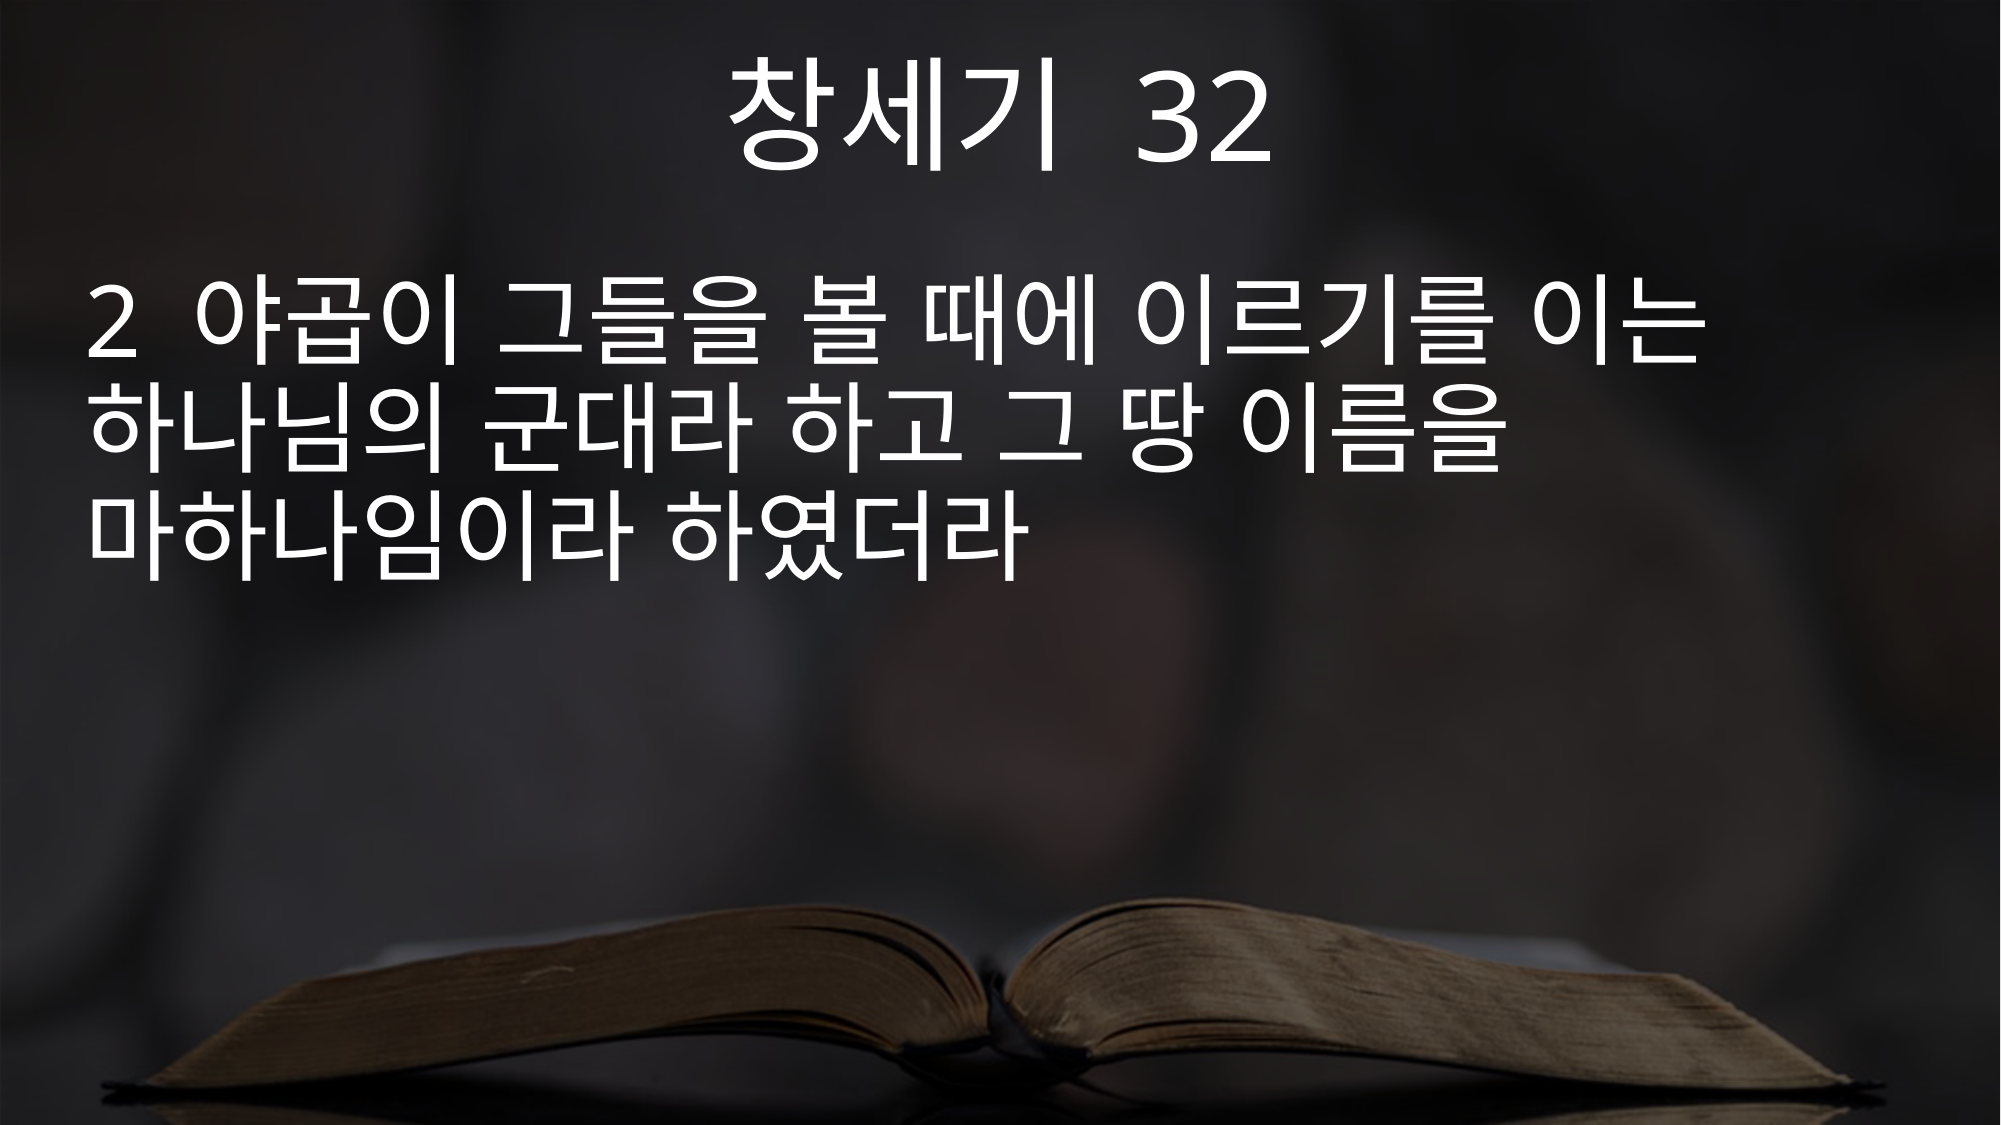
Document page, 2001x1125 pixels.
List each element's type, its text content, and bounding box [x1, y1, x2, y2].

picture [0, 0, 2001, 1125]
list 2 야곱이 그들을 볼 때에 이르기를 이는 하나님의 군대라 하고 그 땅 이름을 마하나임이라 하였더라 [69, 263, 1953, 423]
footer 창세기 32 [0, 32, 2000, 192]
